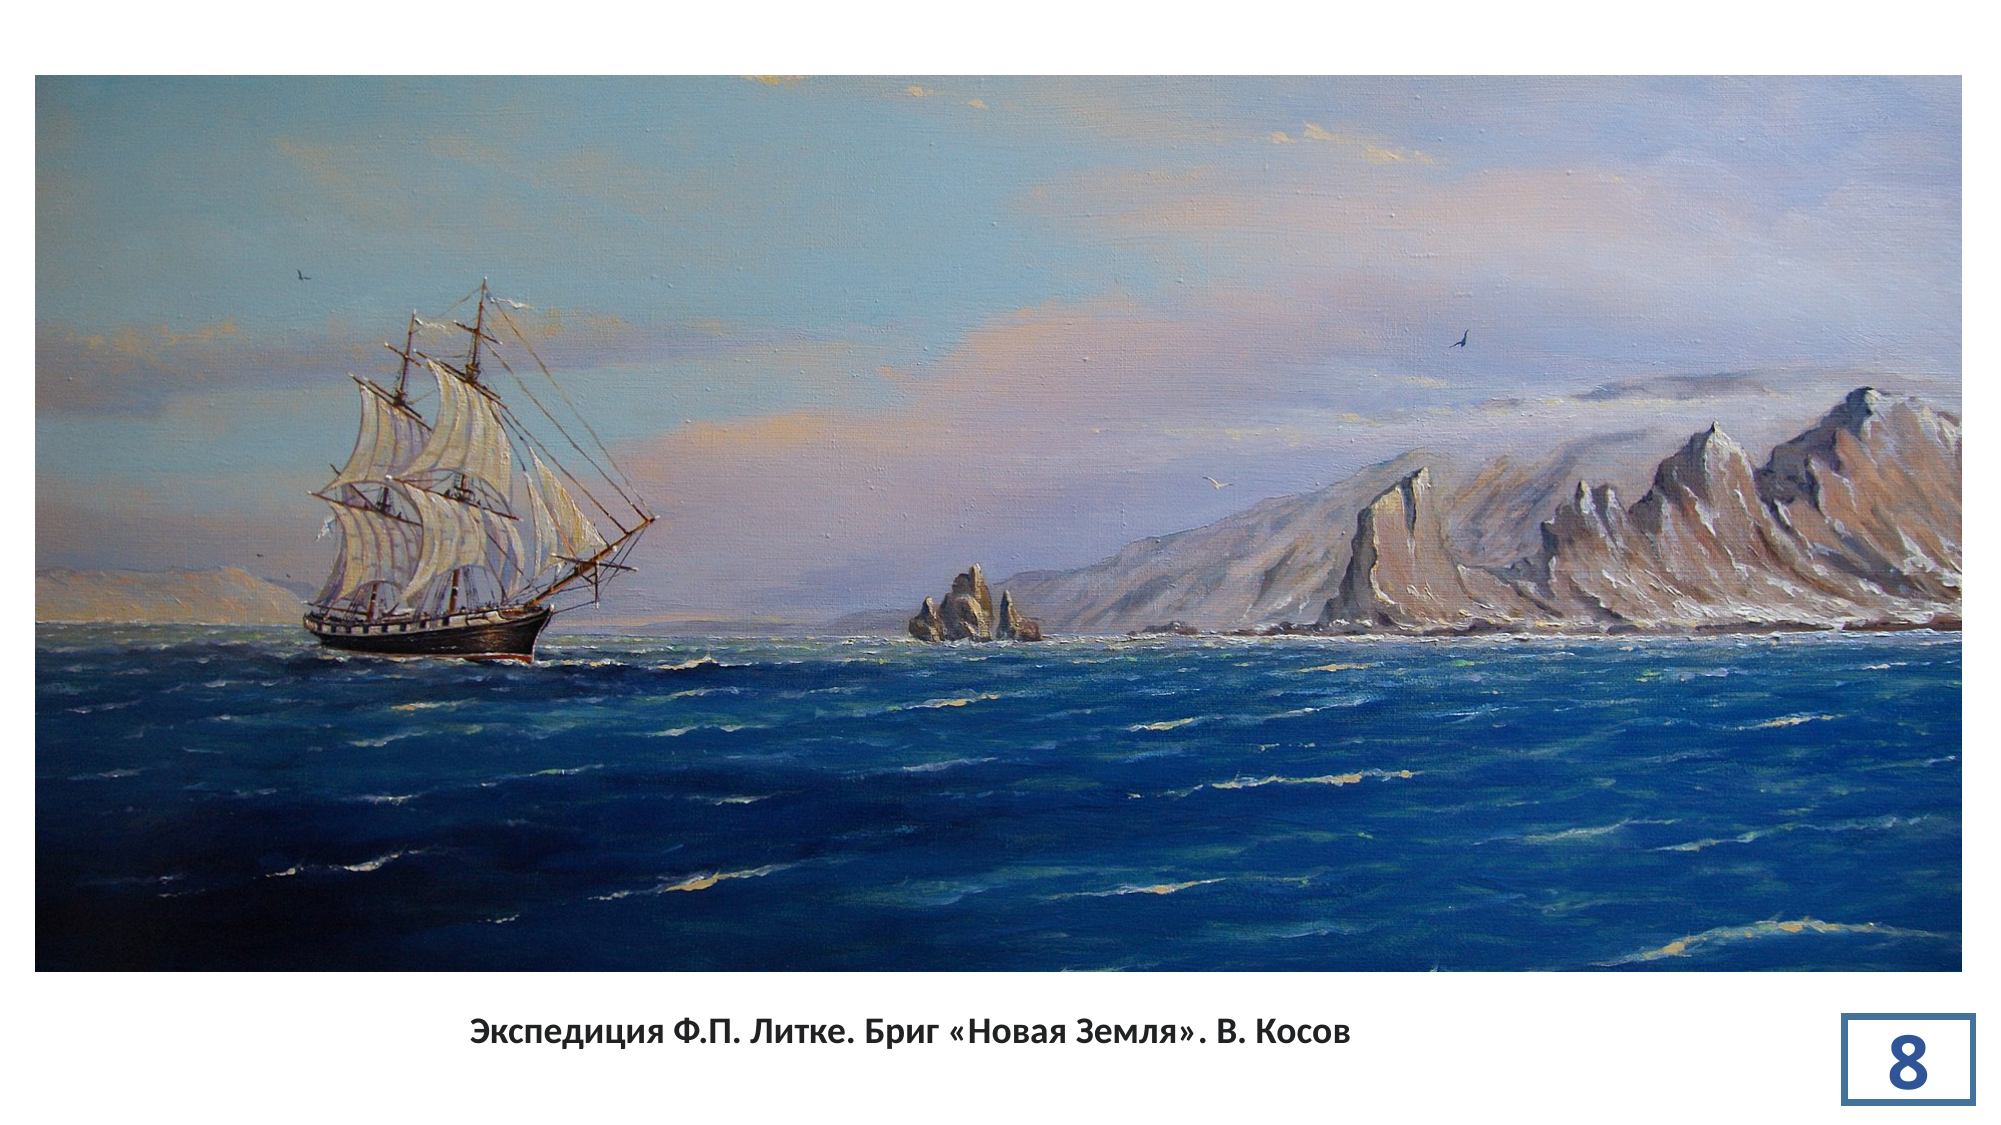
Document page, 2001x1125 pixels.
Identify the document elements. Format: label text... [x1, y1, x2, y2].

text_box Экспедиция Ф.П. Литке. Бриг «Новая Земля». В. Косов [455, 998, 1367, 1059]
picture [35, 74, 1962, 972]
text_box 8 [1843, 1015, 1974, 1104]
